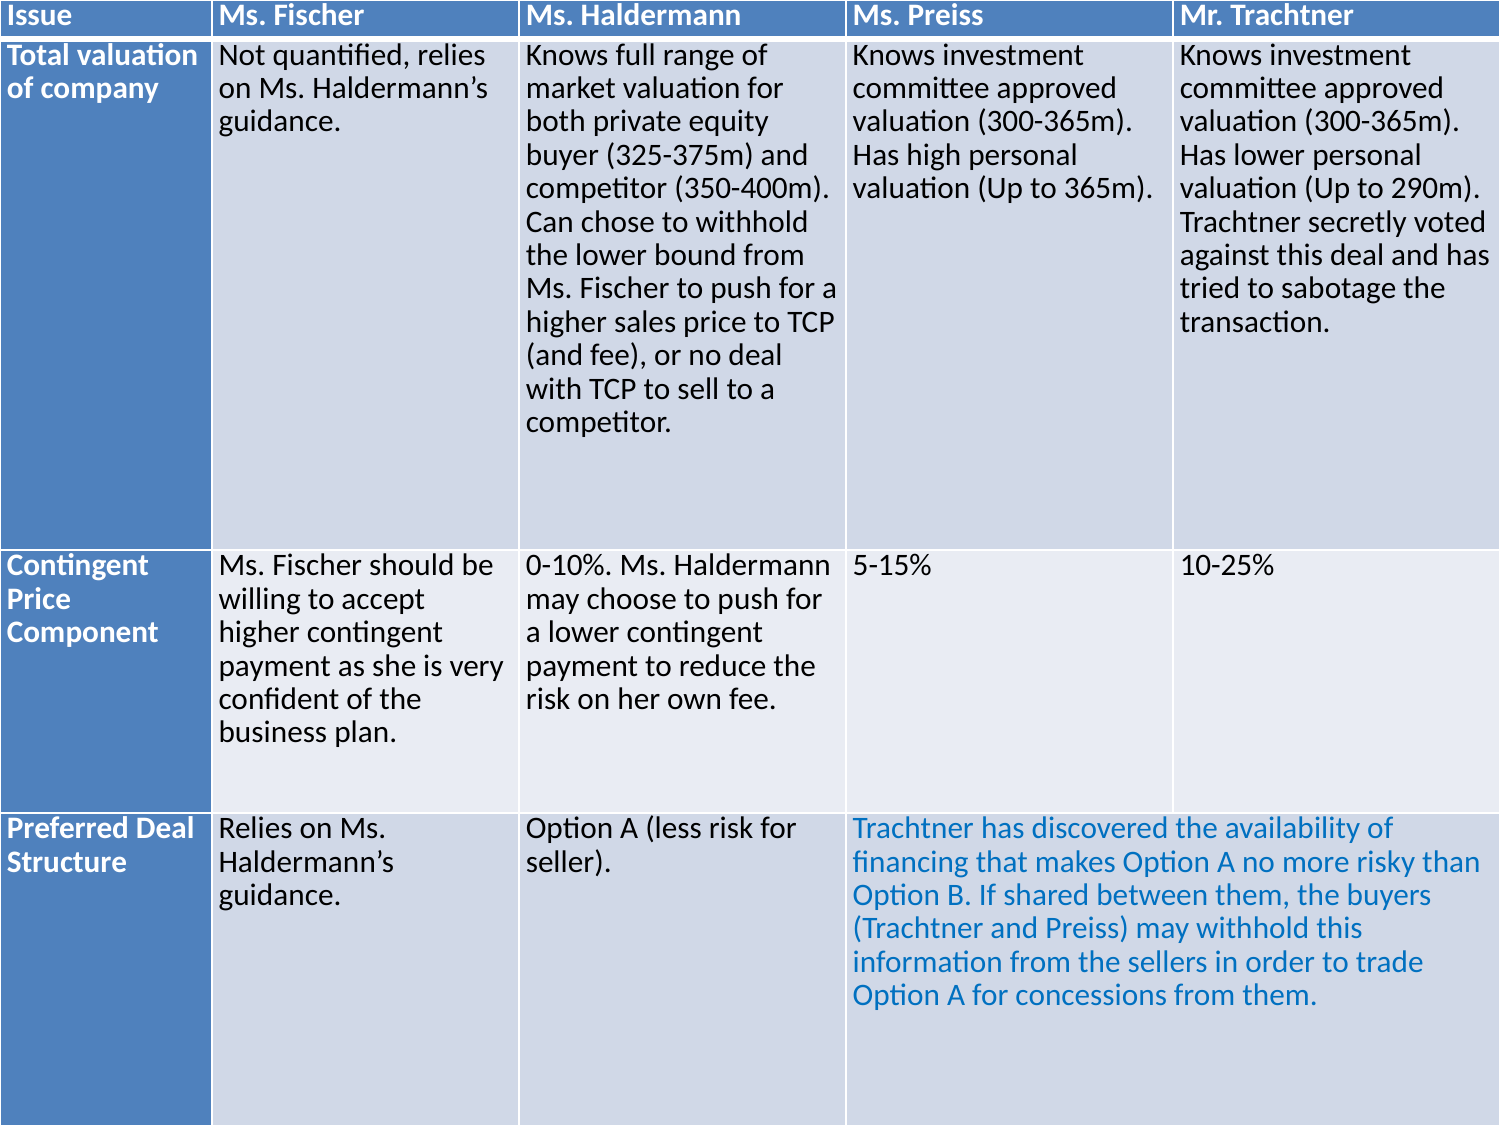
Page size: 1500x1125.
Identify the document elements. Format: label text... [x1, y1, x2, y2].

table_cell Preferred Deal Structure [1, 814, 211, 1125]
table_cell 10-25% [1174, 551, 1499, 812]
table_cell Relies on Ms. Haldermann’s guidance. [213, 814, 518, 1125]
table_cell Not quantified, relies on Ms. Haldermann’s guidance. [213, 42, 518, 549]
table_cell Total valuation of company [1, 42, 211, 549]
table_cell Knows investment committee approved valuation (300-365m). Has high personal valuation (Up to 365m). [847, 42, 1172, 549]
table_cell Knows full range of market valuation for both private equity buyer (325-375m) and competitor (350-400m). Can chose to withhold the lower bound from Ms. Fischer to push for a higher sales price to TCP (and fee), or no deal with TCP to sell to a competitor. [520, 42, 845, 549]
table_cell Trachtner has discovered the availability of financing that makes Option A no more risky than Option B. If shared between them, the buyers (Trachtner and Preiss) may withhold this information from the sellers in order to trade Option A for concessions from them. [847, 814, 1499, 1125]
table_cell Knows investment committee approved valuation (300-365m). Has lower personal valuation (Up to 290m). Trachtner secretly voted against this deal and has tried to sabotage the transaction. [1174, 42, 1499, 549]
table_cell Ms. Fischer should be willing to accept higher contingent payment as she is very confident of the business plan. [213, 551, 518, 812]
table_header Ms. Preiss [847, 1, 1172, 36]
table_cell 0-10%. Ms. Haldermann may choose to push for a lower contingent payment to reduce the risk on her own fee. [520, 551, 845, 812]
table_header Issue [1, 1, 211, 36]
table_header Ms. Haldermann [520, 1, 845, 36]
table_cell 5-15% [847, 551, 1172, 812]
table_cell Contingent Price Component [1, 551, 211, 812]
table_header Mr. Trachtner [1174, 1, 1499, 36]
table_header Ms. Fischer [213, 1, 518, 36]
table_cell Option A (less risk for seller). [520, 814, 845, 1125]
